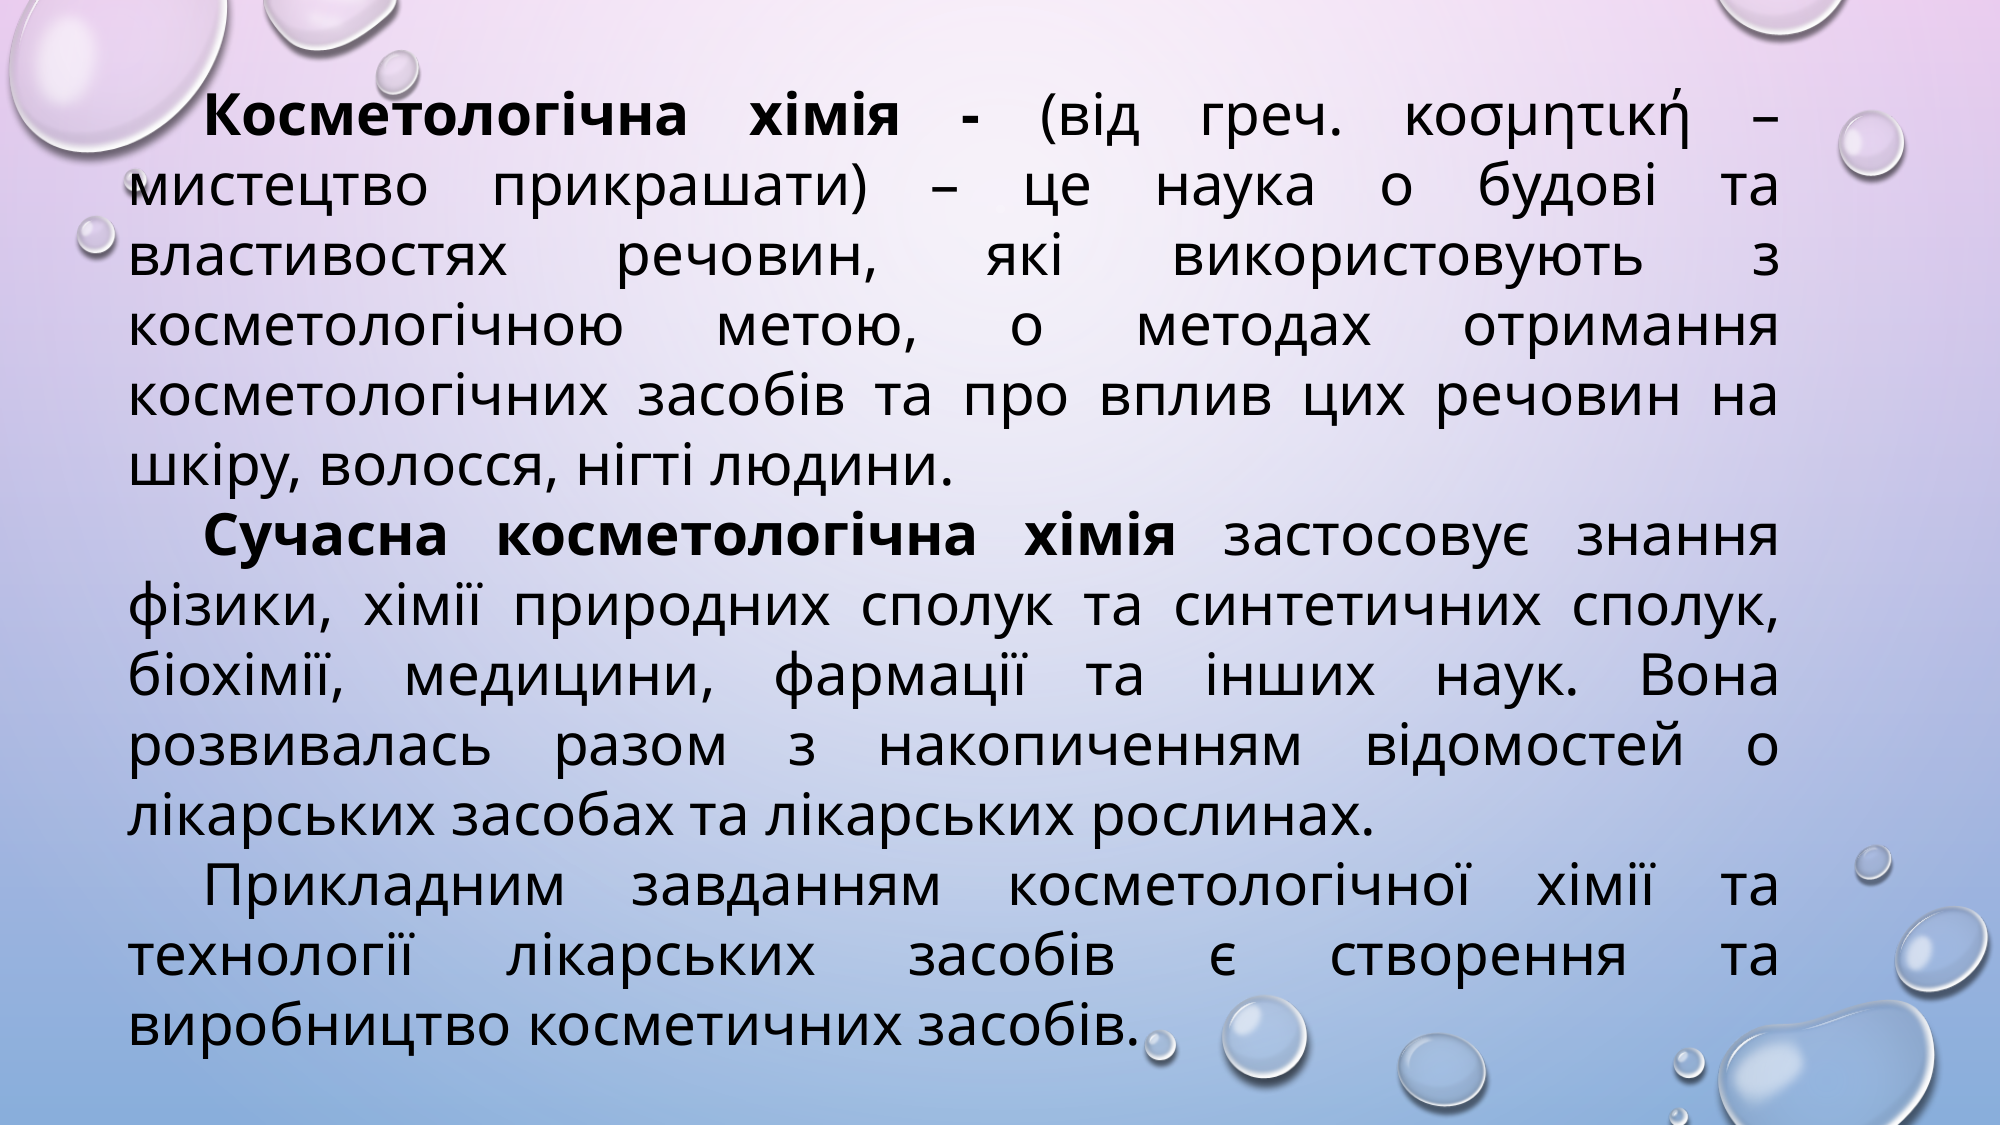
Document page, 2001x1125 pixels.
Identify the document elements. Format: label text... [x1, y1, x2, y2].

text_box Косметологічна хімія - (від греч. κοσμητική – мистецтво прикрашати) – це наука о будові та властивостях речовин, які використовують з косметологічною метою, о методах отримання косметологічних засобів та про вплив цих речовин на шкіру, волосся, нігті людини. Сучасна косметологічна хімія застосовує знання фізики, хімії природних сполук та синтетичних сполук, біохімії, медицини, фармації та інших наук. Вона розвивалась разом з накопиченням відомостей о лікарських засобах та лікарських рослинах. Прикладним завданням косметологічної хімії та технології лікарських засобів є створення та виробництво косметичних засобів. [112, 69, 1796, 1125]
picture [0, 0, 2000, 1125]
